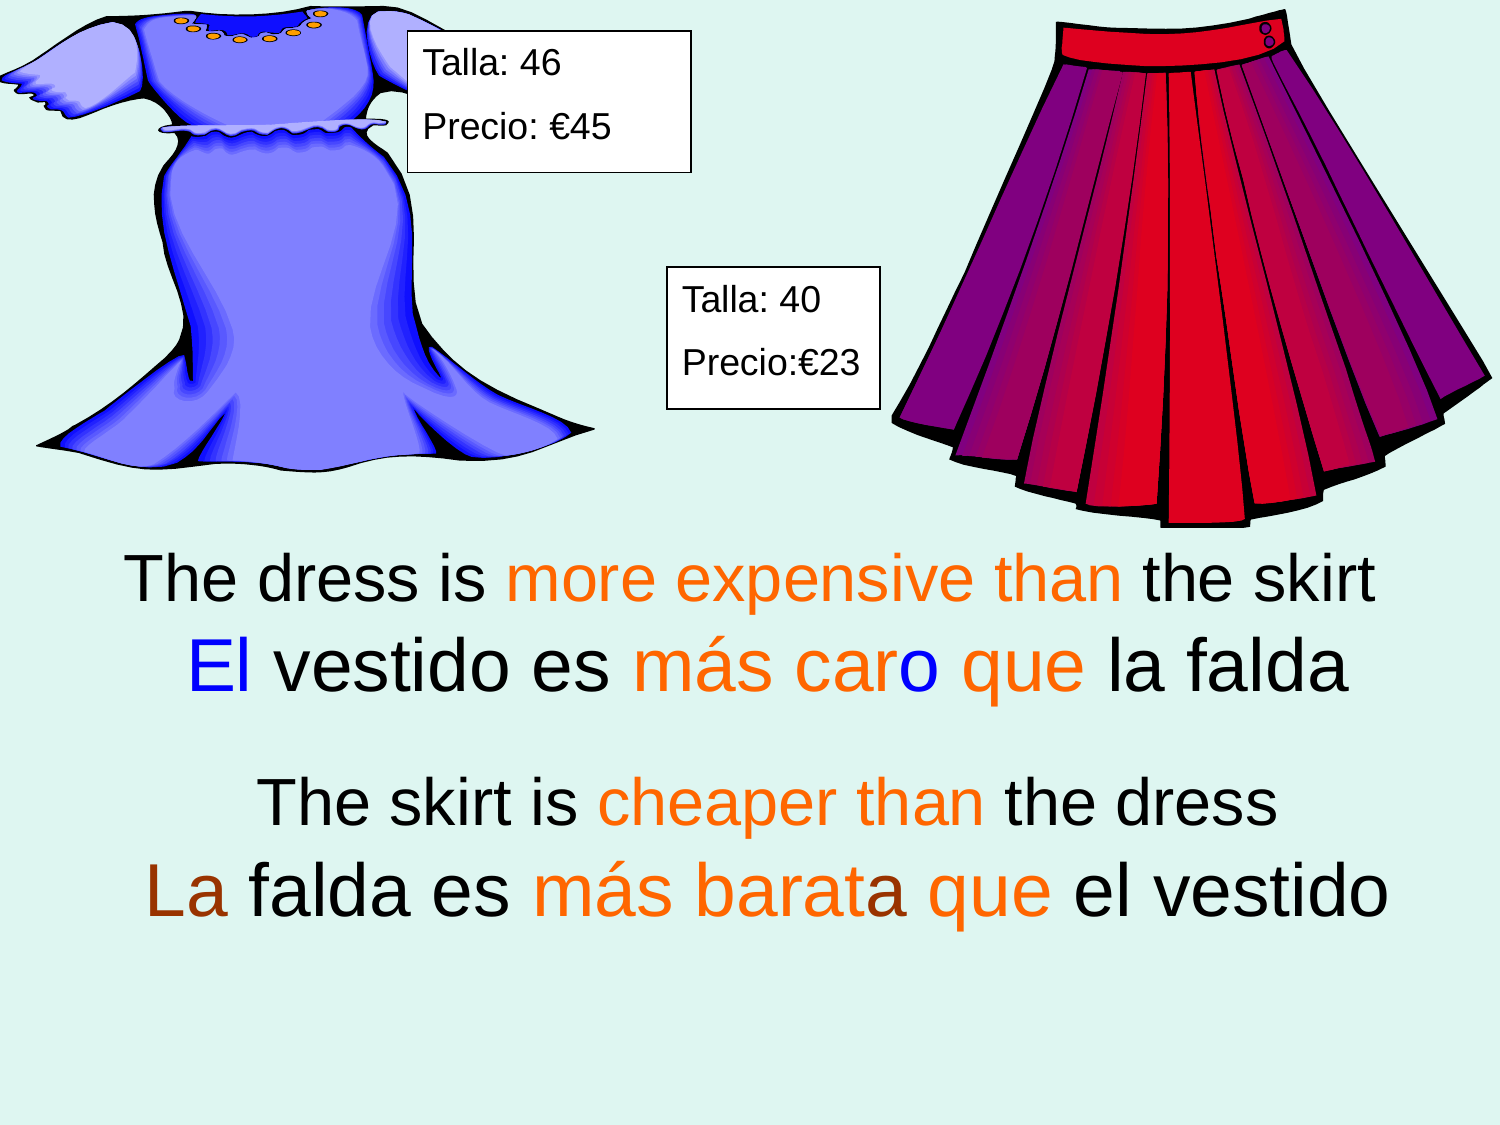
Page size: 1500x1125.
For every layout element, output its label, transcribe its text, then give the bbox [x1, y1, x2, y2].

picture [891, 0, 1500, 528]
text_box [667, 391, 880, 409]
text_box Talla: 46 Precio: €45 [607, 30, 703, 155]
text_box The dress is more expensive than the skirt [41, 527, 1459, 622]
text_box La falda es más barata que el vestido [76, 834, 1459, 939]
text_box [607, 155, 691, 173]
text_box Talla: 40 Precio:€23 [667, 267, 880, 391]
text_box El vestido es más caro que la falda [64, 609, 1471, 715]
picture [0, 0, 604, 477]
text_box The skirt is cheaper than the dress [76, 751, 1459, 834]
